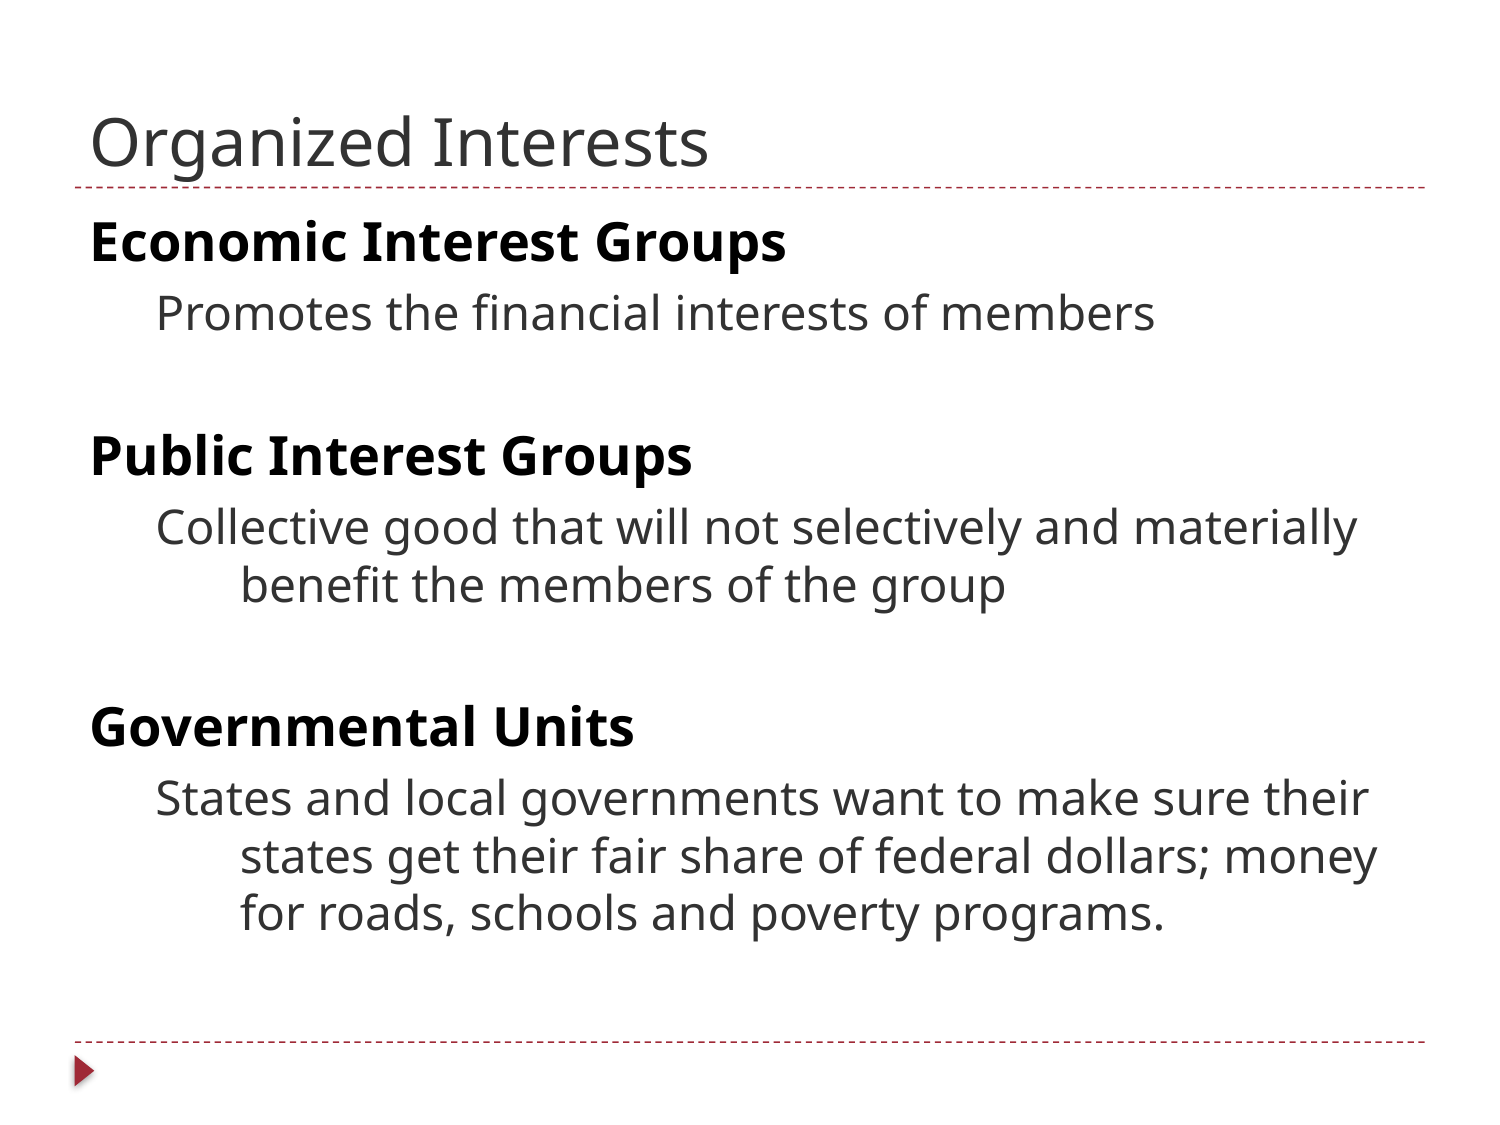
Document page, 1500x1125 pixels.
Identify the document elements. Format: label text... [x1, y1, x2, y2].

title Organized Interests [75, 24, 1425, 188]
list Economic Interest Groups Promotes the financial interests of members Public Interest Groups Collective good that will not selectively and materially benefit the members of the group Governmental Units States and local governments want to make sure their states get their fair share of federal dollars; money for roads, schools and poverty programs. [75, 200, 1425, 1010]
